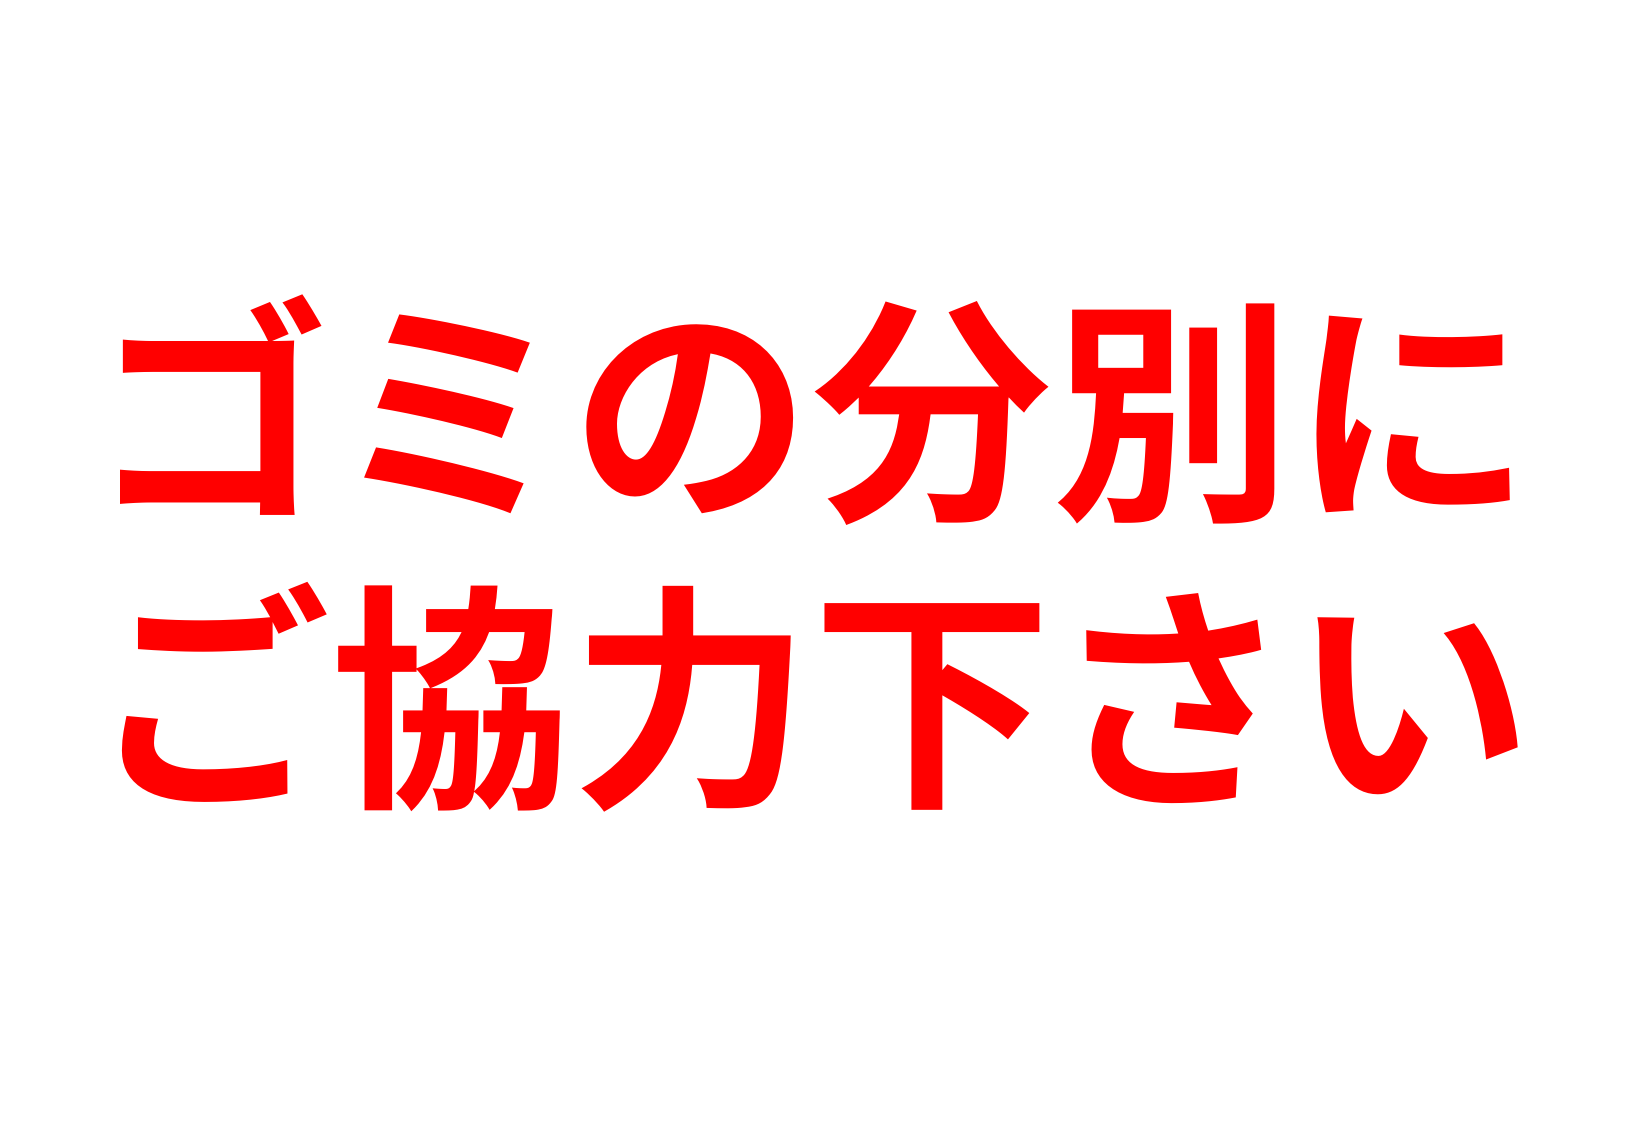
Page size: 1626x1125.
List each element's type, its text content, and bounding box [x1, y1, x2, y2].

text_box ゴミの分別に ご協力下さい [0, 255, 1625, 846]
